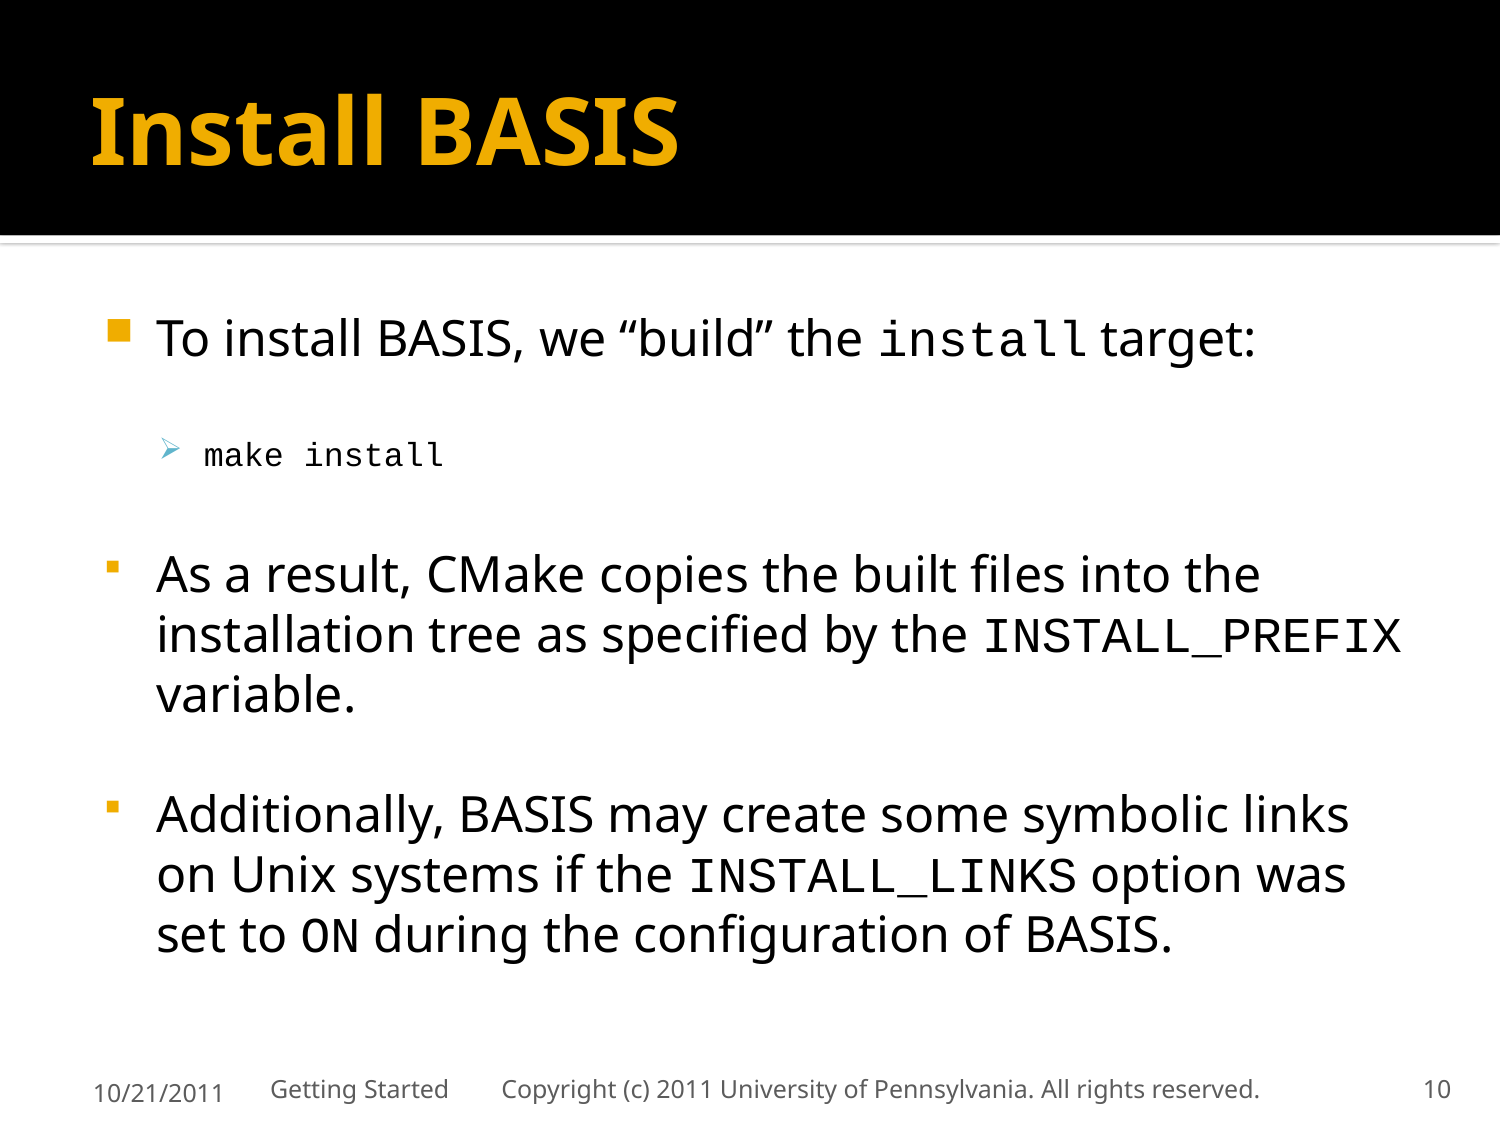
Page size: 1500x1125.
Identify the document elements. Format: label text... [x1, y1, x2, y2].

slide_number 10 [1345, 1062, 1467, 1108]
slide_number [75, 1062, 238, 1108]
list To install BASIS, we “build” the install target: make install As a result, CMake copies the built files into the installation tree as specified by the INSTALL_PREFIX variable. Additionally, BASIS may create some symbolic links on Unix systems if the INSTALL_LINKS option was set to ON during the configuration of BASIS. [75, 291, 1425, 1050]
footer Getting Started Copyright (c) 2011 University of Pennsylvania. All rights reserved. [262, 1062, 1337, 1108]
title Install BASIS [75, 25, 1425, 231]
